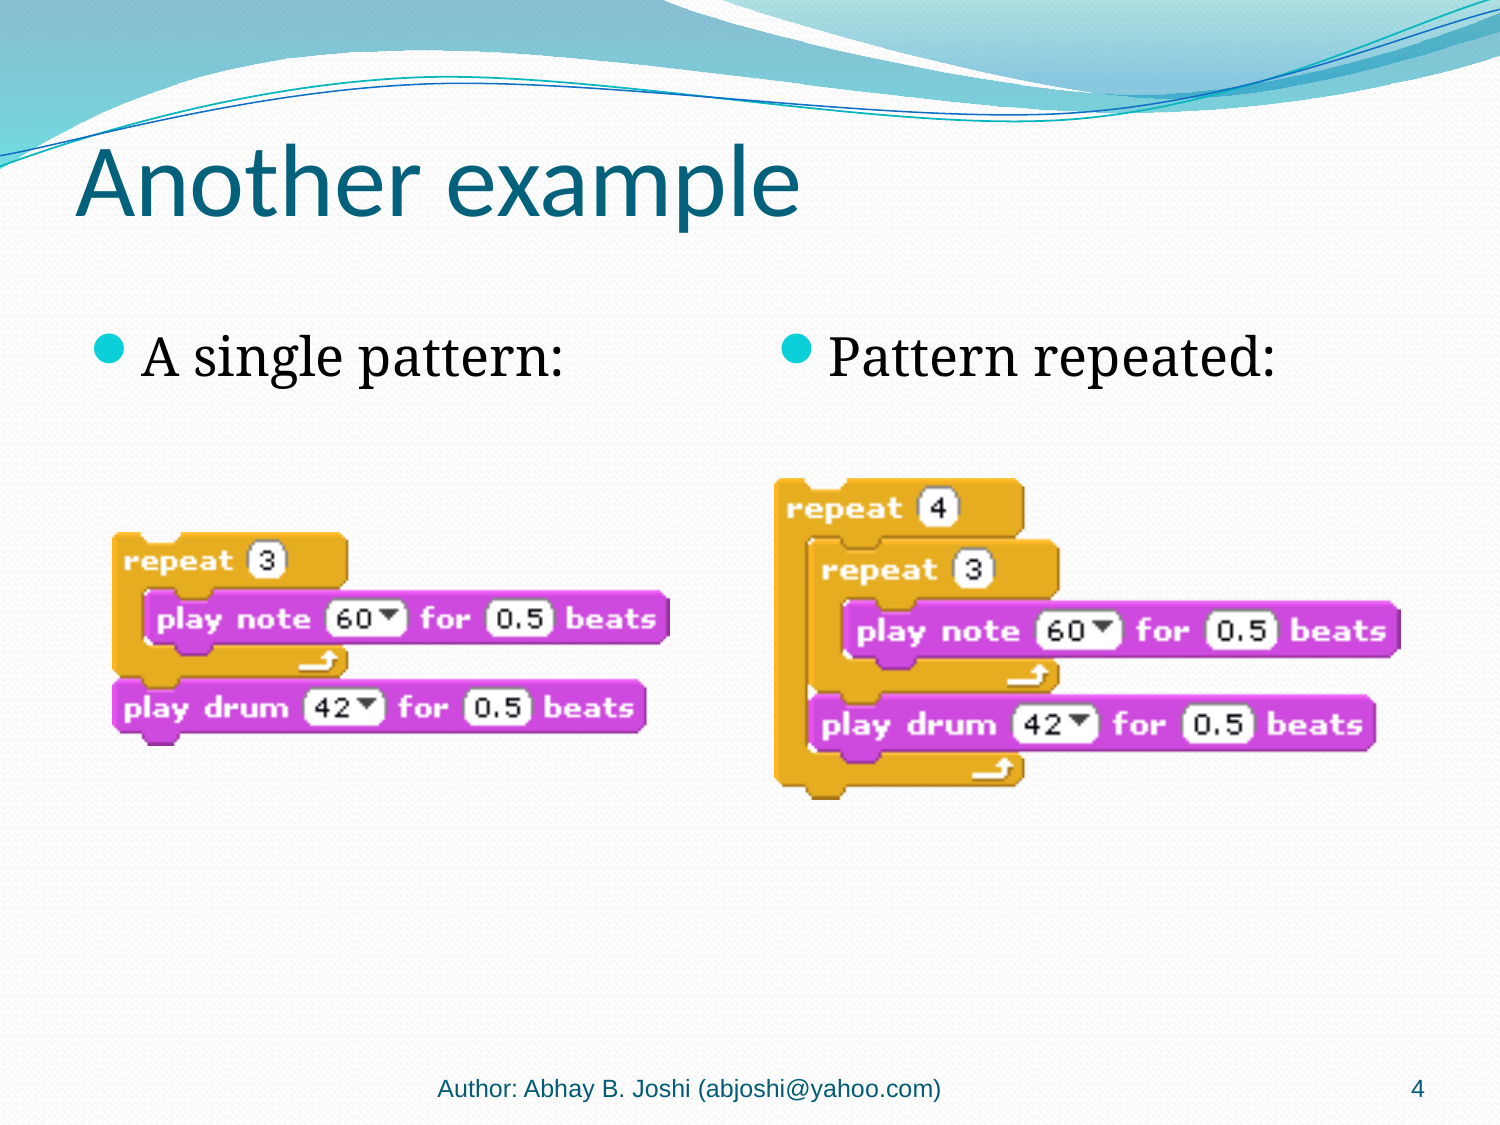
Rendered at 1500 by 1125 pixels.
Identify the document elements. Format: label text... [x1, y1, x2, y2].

footer Author: Abhay B. Joshi (abjoshi@yahoo.com) [437, 1042, 988, 1103]
title Another example [75, 50, 1425, 238]
list A single pattern: [75, 314, 738, 1043]
picture [112, 532, 671, 746]
list Pattern repeated: [762, 314, 1425, 1043]
slide_number 4 [1299, 1043, 1425, 1103]
picture [774, 478, 1401, 801]
